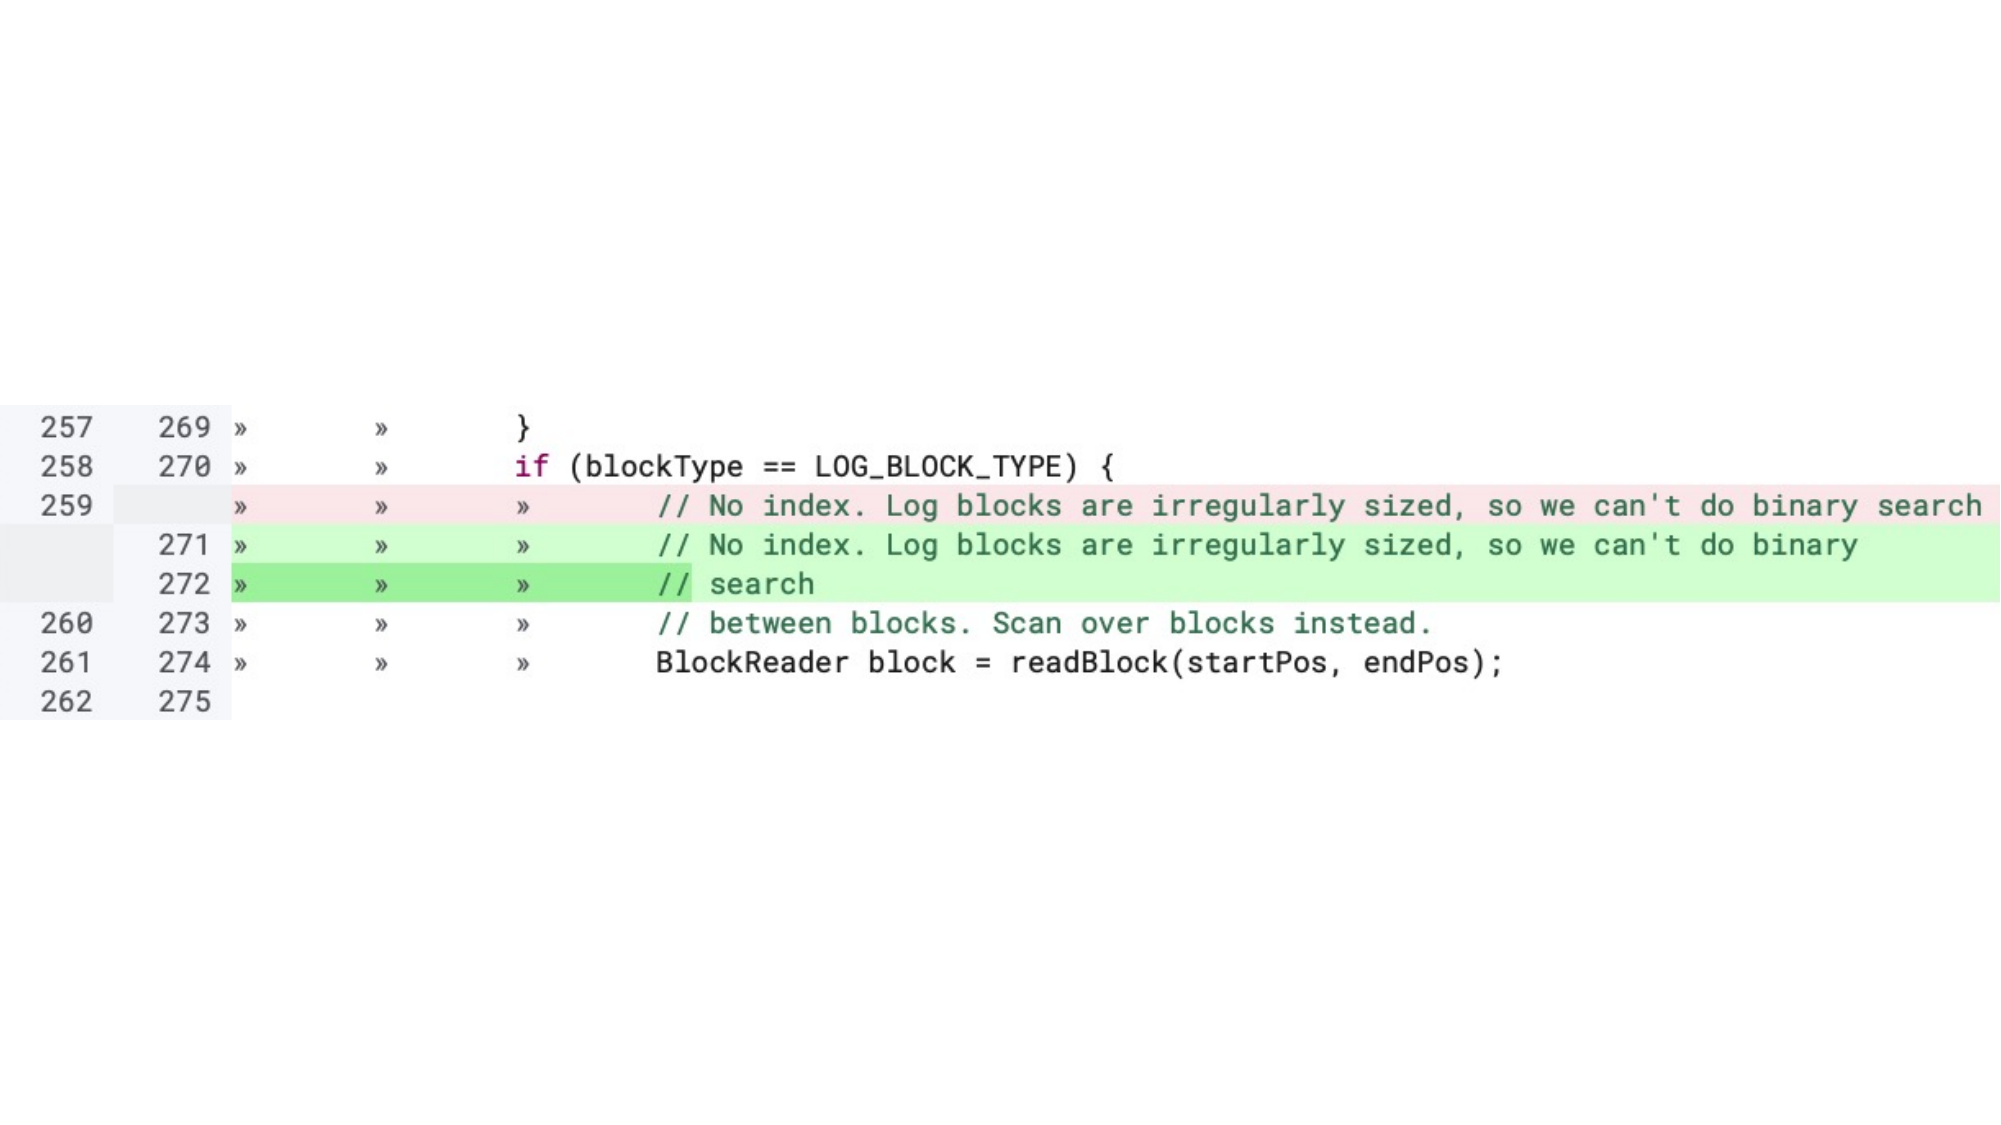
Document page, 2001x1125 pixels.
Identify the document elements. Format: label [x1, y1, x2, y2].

picture [0, 405, 2000, 720]
